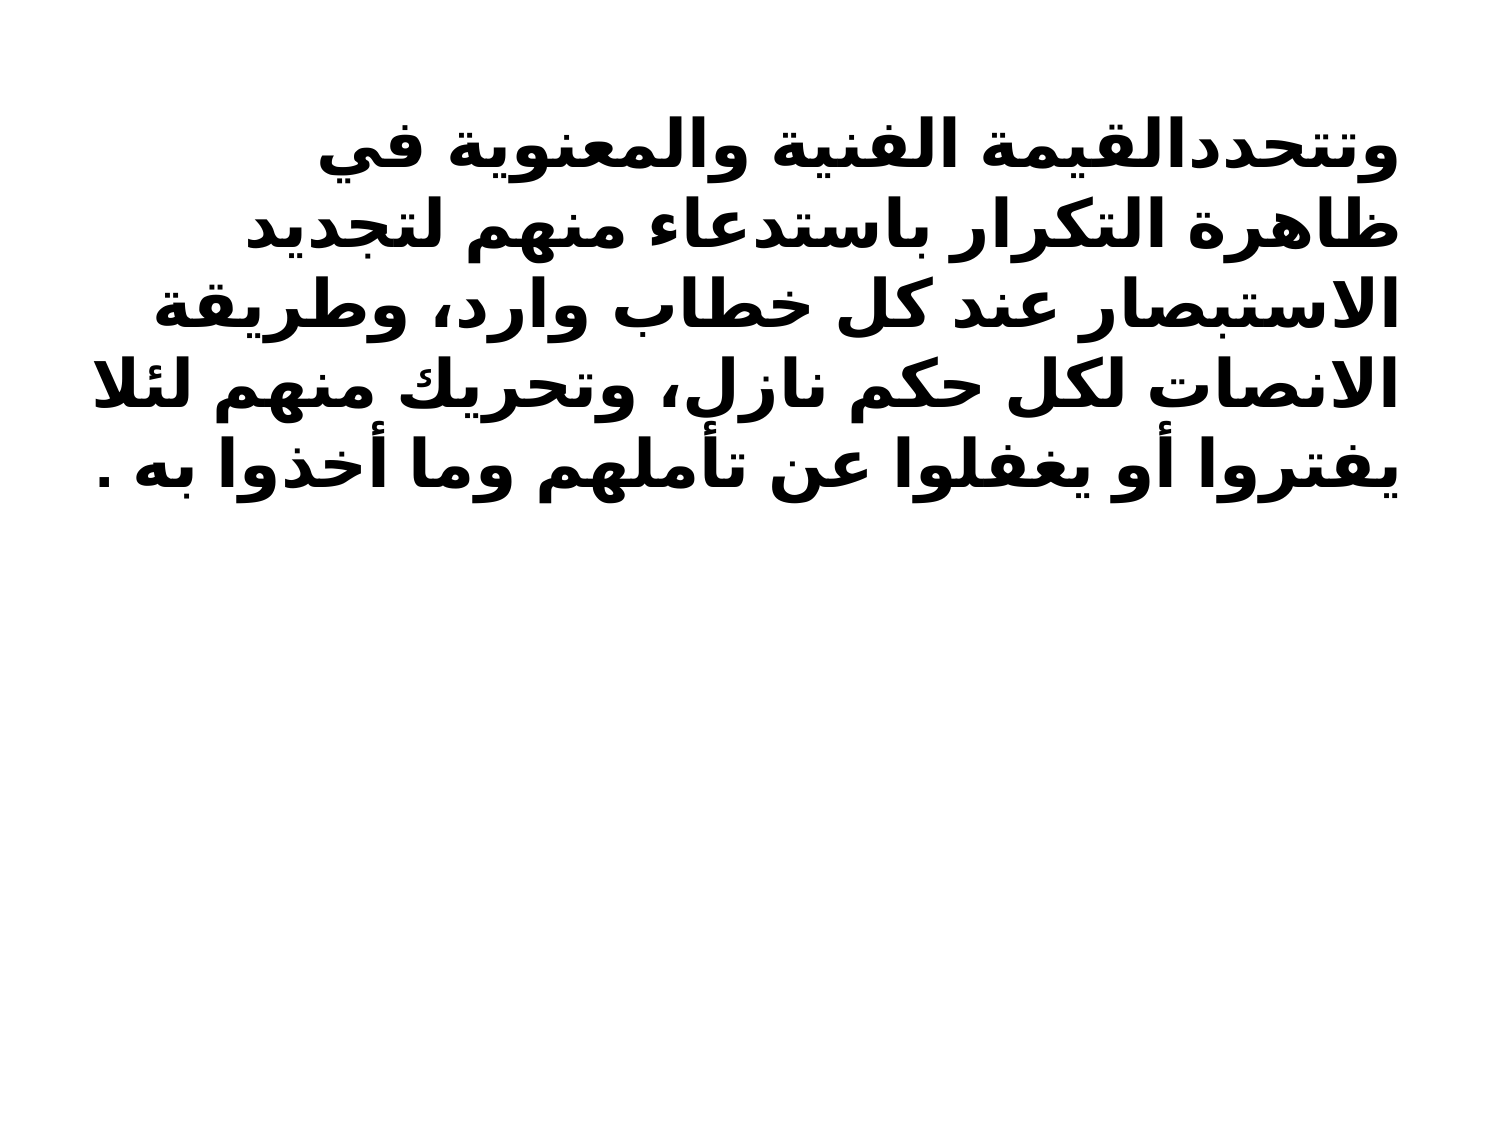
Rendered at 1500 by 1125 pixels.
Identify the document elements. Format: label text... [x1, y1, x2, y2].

text_box وتتحددالقيمة الفنية والمعنوية في ظاهرة التكرار باستدعاء منهم لتجديد الاستبصار عند كل خطاب وارد، وطريقة الانصات لكل حكم نازل، وتحريك منهم لئلا يفتروا أو يغفلوا عن تأملهم وما أخذوا به . [70, 93, 1418, 589]
